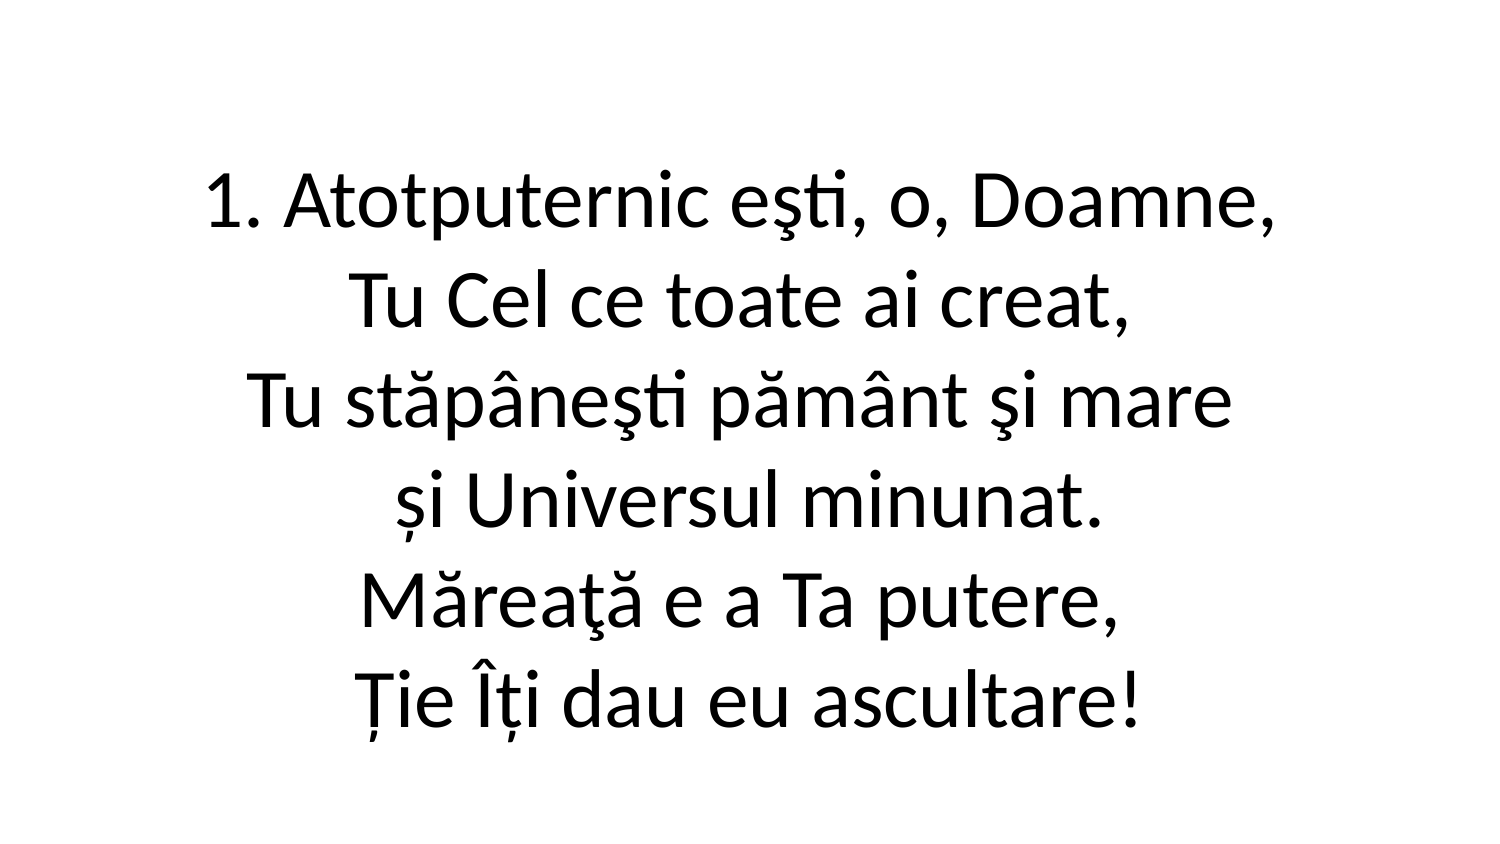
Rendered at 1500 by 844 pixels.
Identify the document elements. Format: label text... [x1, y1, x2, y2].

text_box 1. Atotputernic eşti, o, Doamne, Tu Cel ce toate ai creat, Tu stăpâneşti pământ şi mare și Universul minunat. Măreaţă e a Ta putere, Ție Îți dau eu ascultare! [186, 92, 1314, 752]
